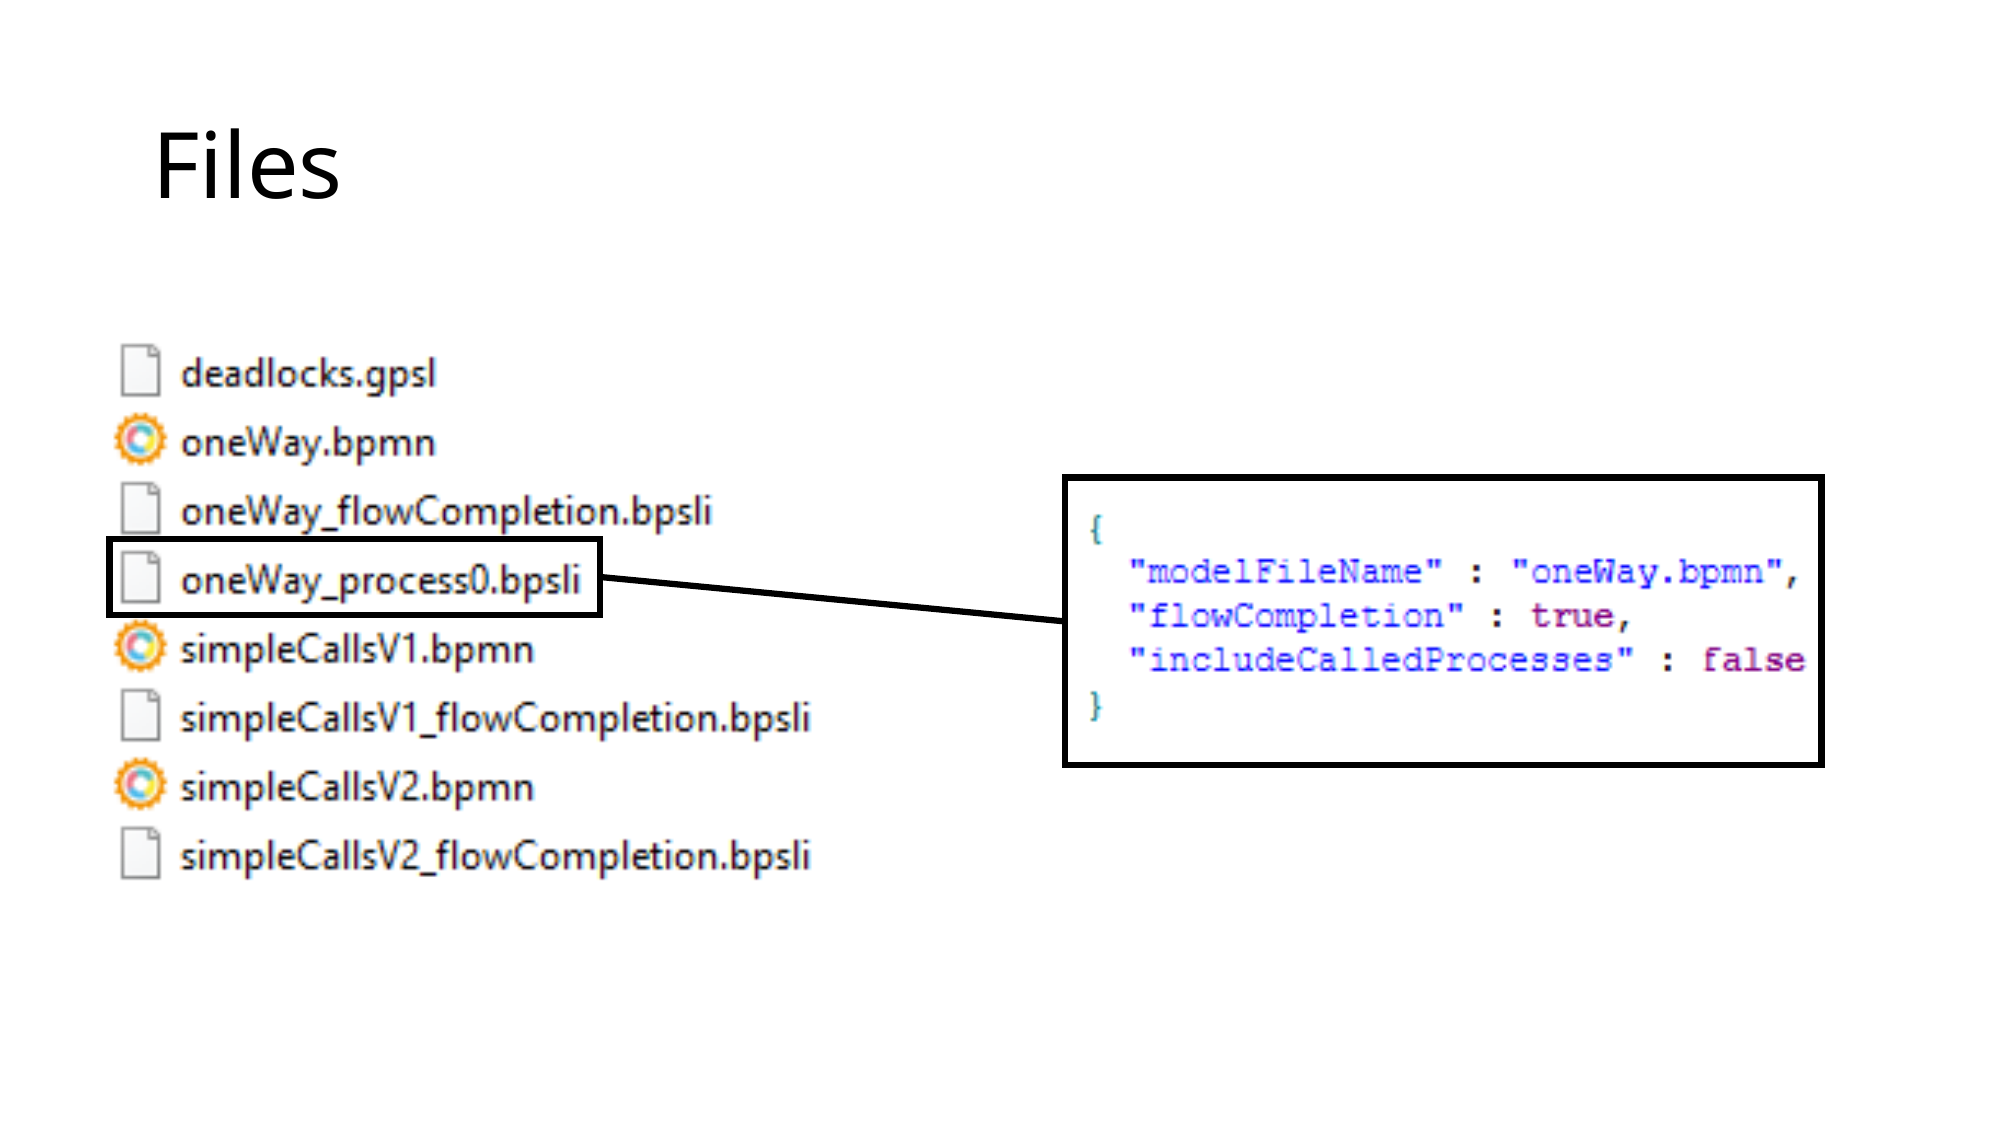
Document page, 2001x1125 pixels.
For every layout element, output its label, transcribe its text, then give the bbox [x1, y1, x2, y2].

picture [109, 332, 848, 900]
title Files [137, 59, 1863, 278]
text_box [1064, 477, 1823, 766]
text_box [599, 576, 1066, 622]
picture [1089, 507, 1822, 725]
